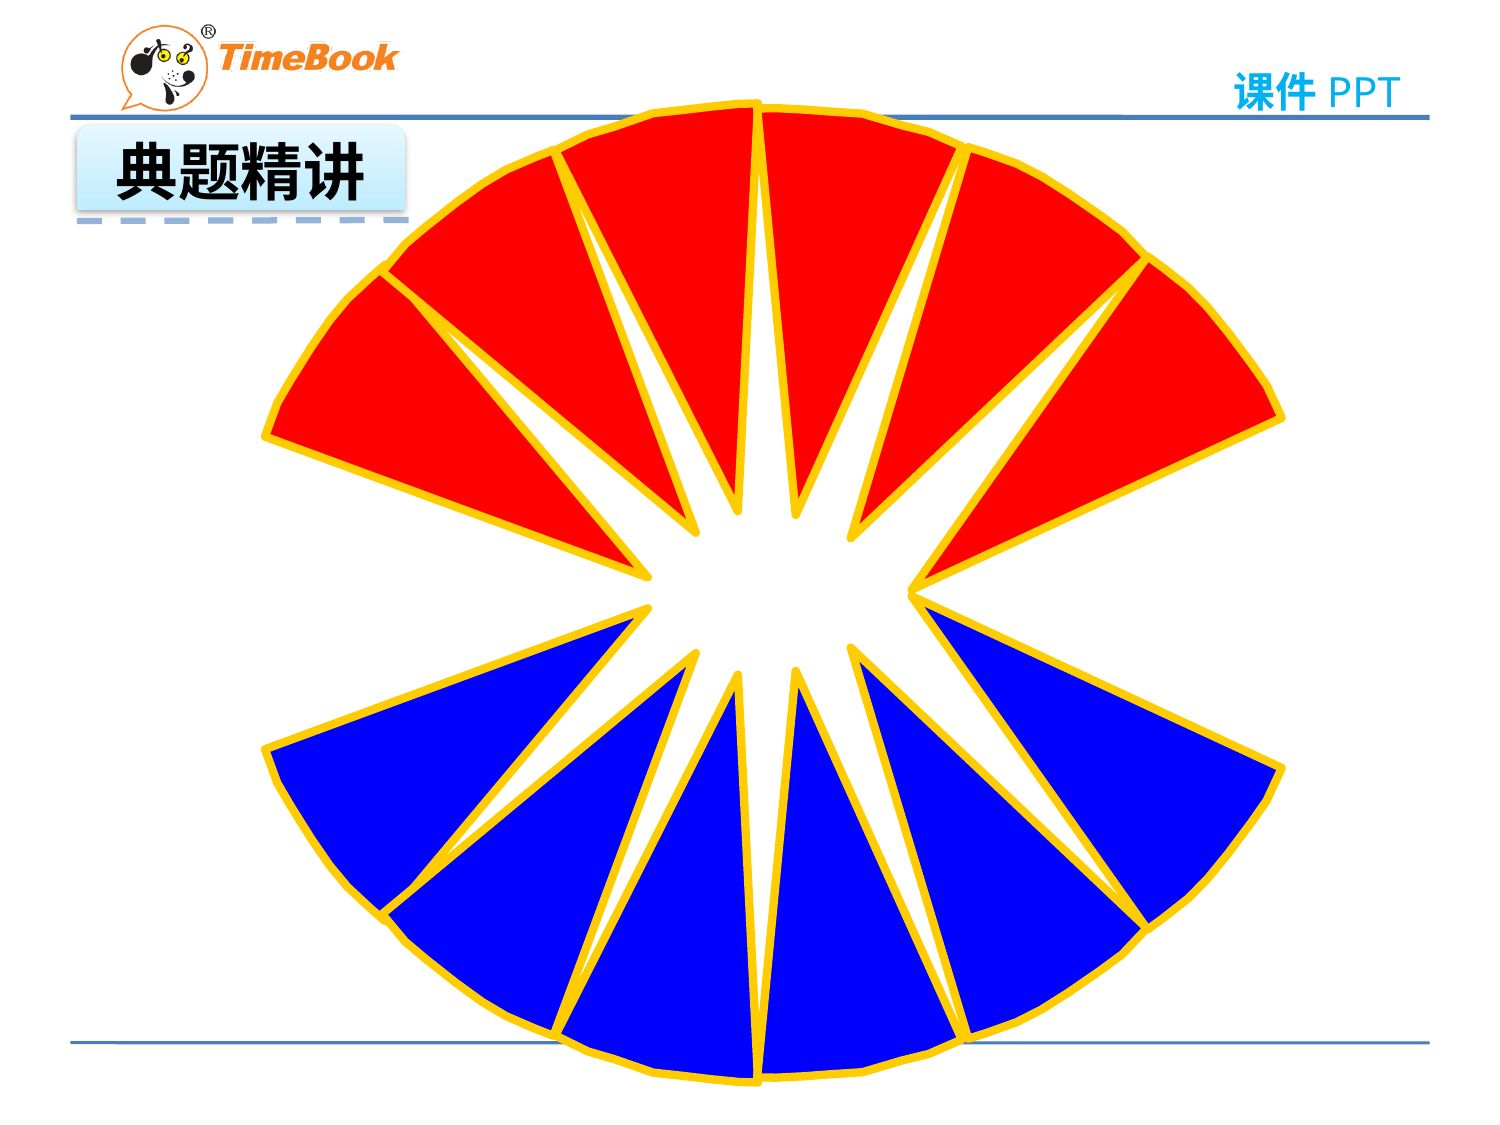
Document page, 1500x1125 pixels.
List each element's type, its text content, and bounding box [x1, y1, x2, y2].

picture [118, 22, 408, 113]
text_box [287, 672, 1259, 1089]
text_box 典题精讲 [76, 124, 282, 212]
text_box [287, 97, 1259, 514]
